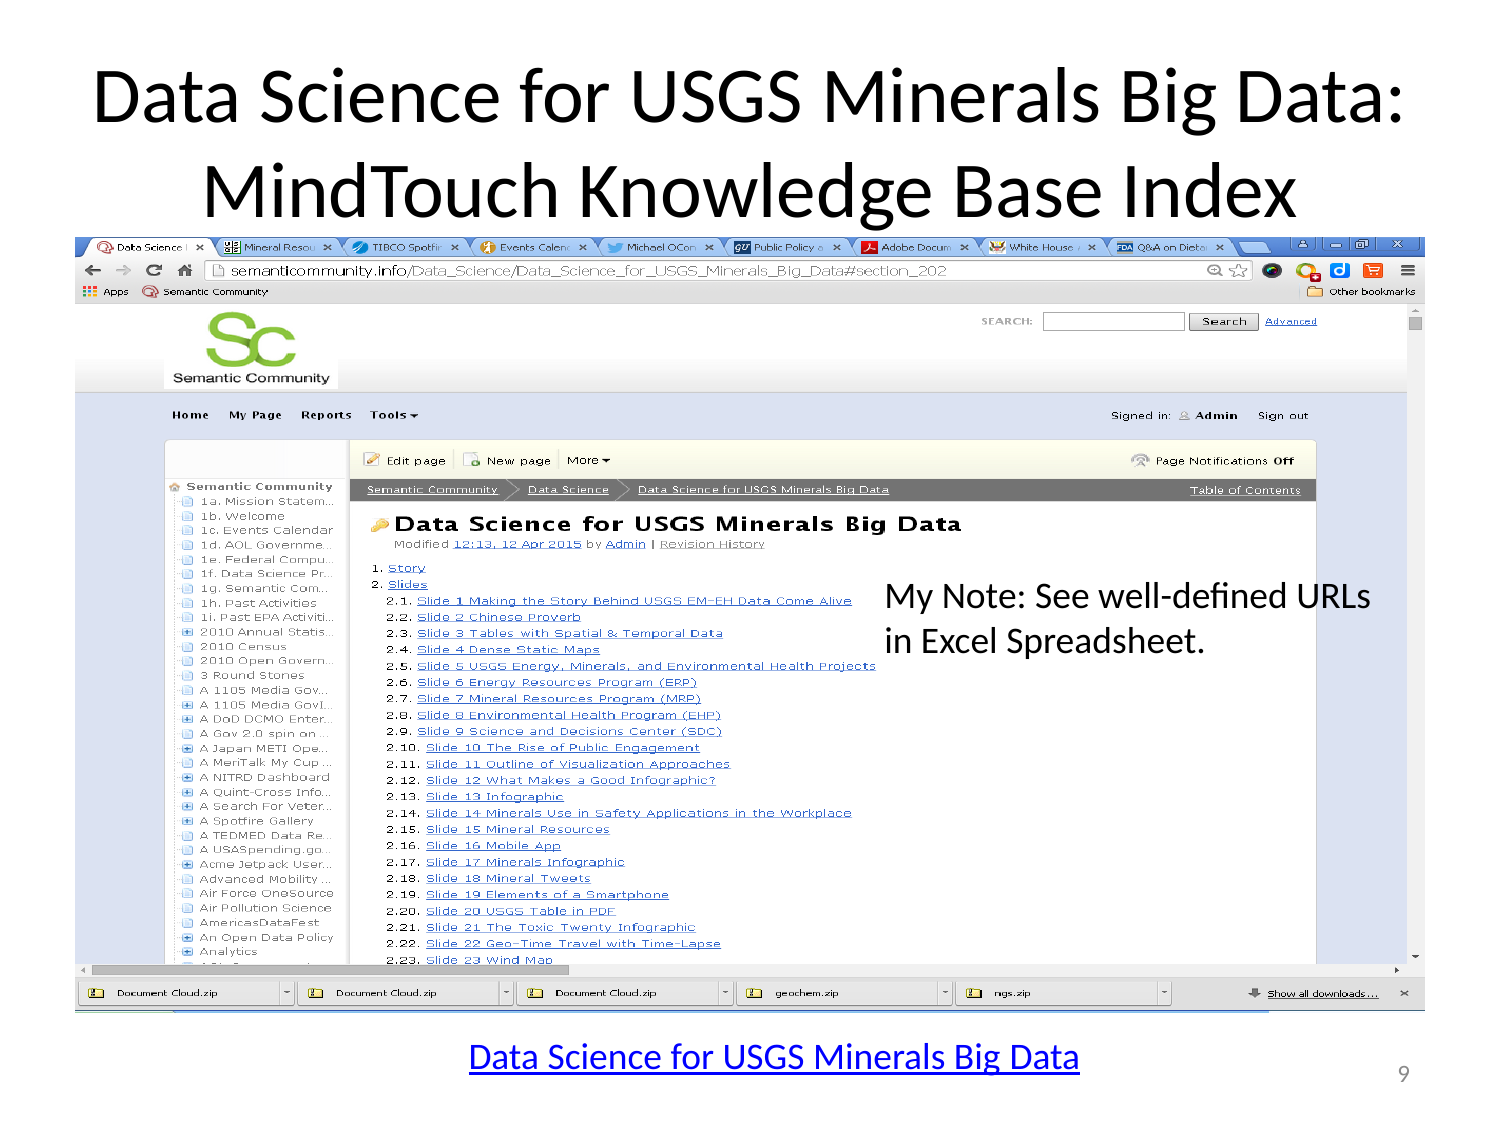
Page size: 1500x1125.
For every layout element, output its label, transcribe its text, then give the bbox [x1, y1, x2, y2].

title Data Science for USGS Minerals Big Data: MindTouch Knowledge Base Index [75, 45, 1425, 233]
slide_number 9 [1074, 1042, 1425, 1103]
text_box Data Science for USGS Minerals Big Data [453, 1024, 1096, 1085]
picture [74, 237, 1426, 1013]
